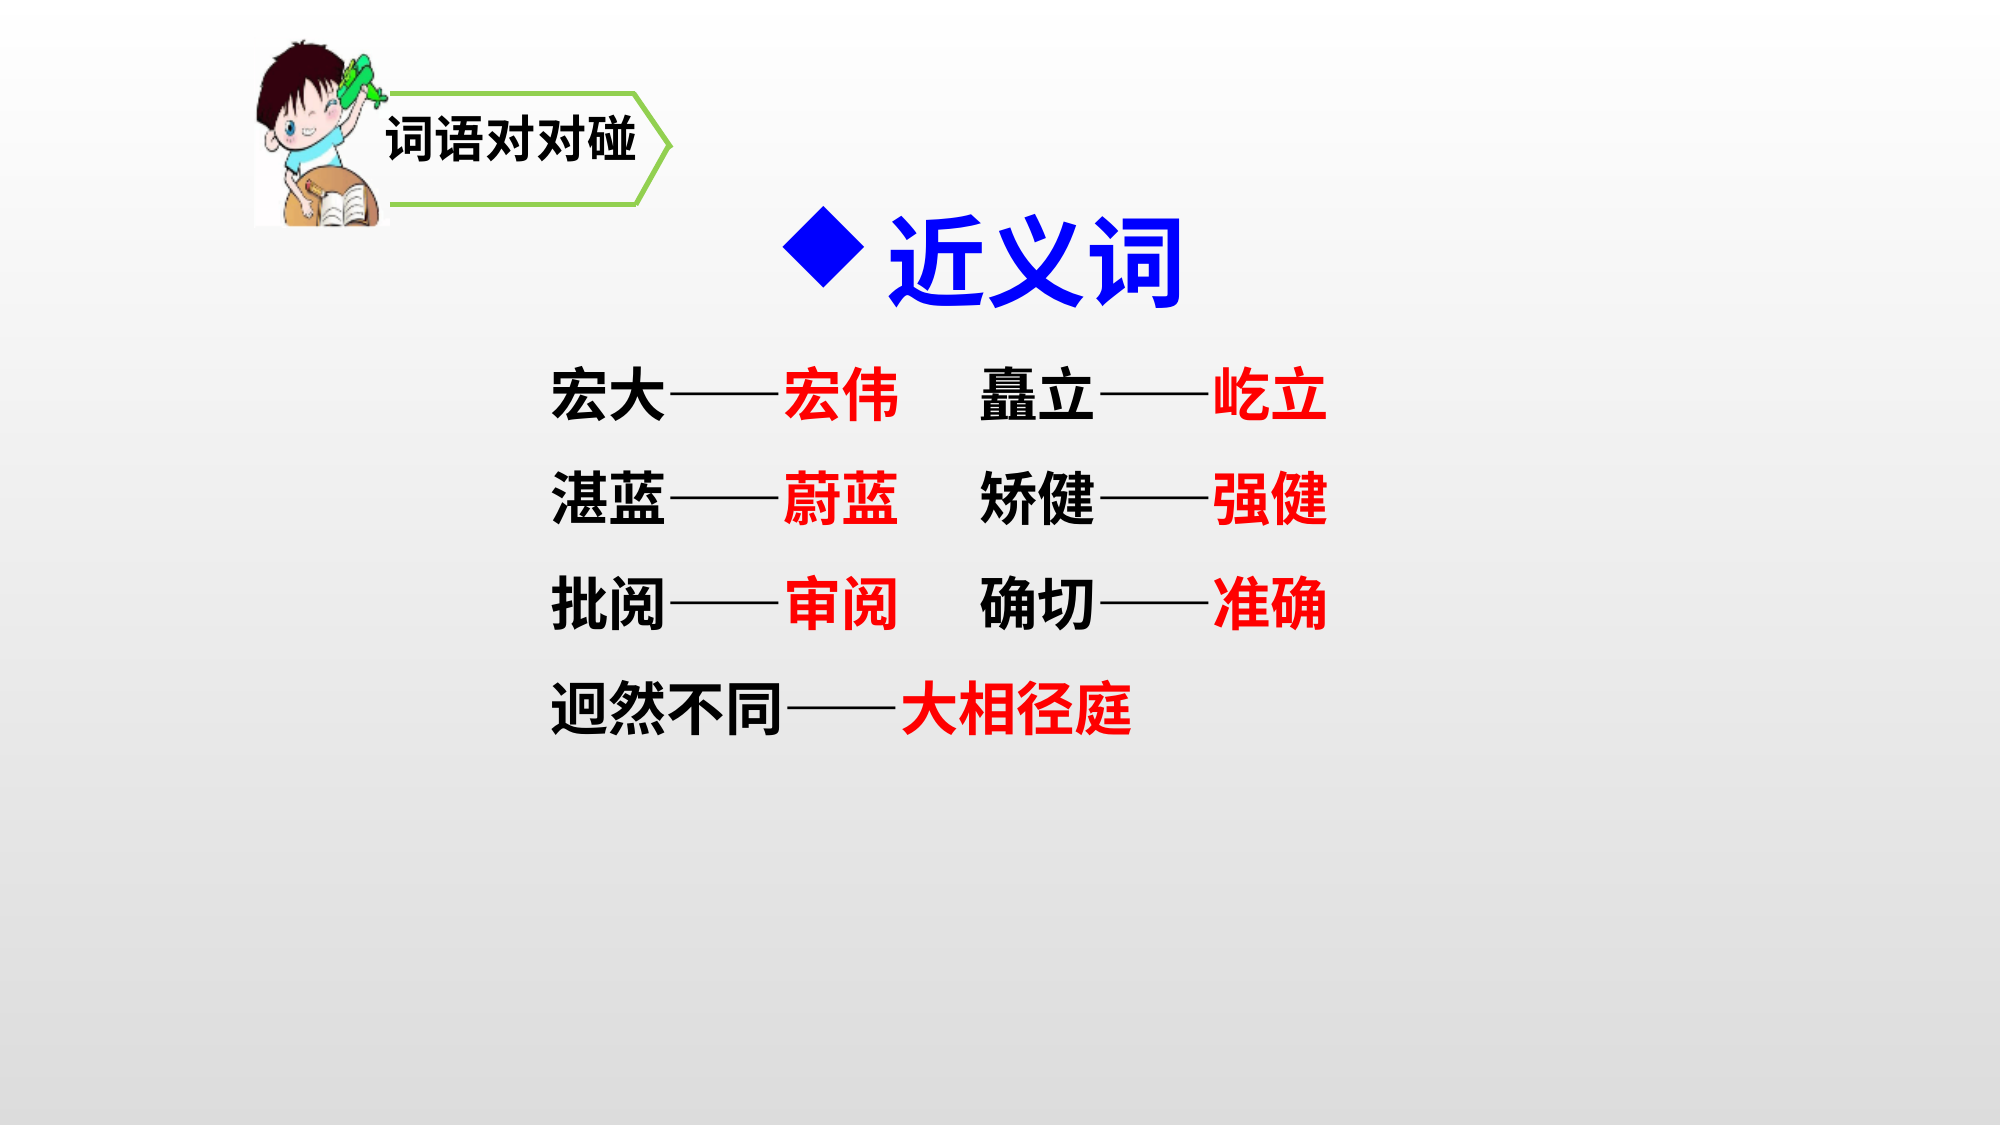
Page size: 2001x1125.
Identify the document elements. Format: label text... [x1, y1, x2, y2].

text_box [254, 37, 699, 228]
text_box 宏大——宏伟 矗立——屹立 湛蓝——蔚蓝 矫健——强健 批阅——审阅 确切——准确 迥然不同——大相径庭 [535, 315, 1498, 750]
text_box 近义词 [759, 192, 1202, 327]
